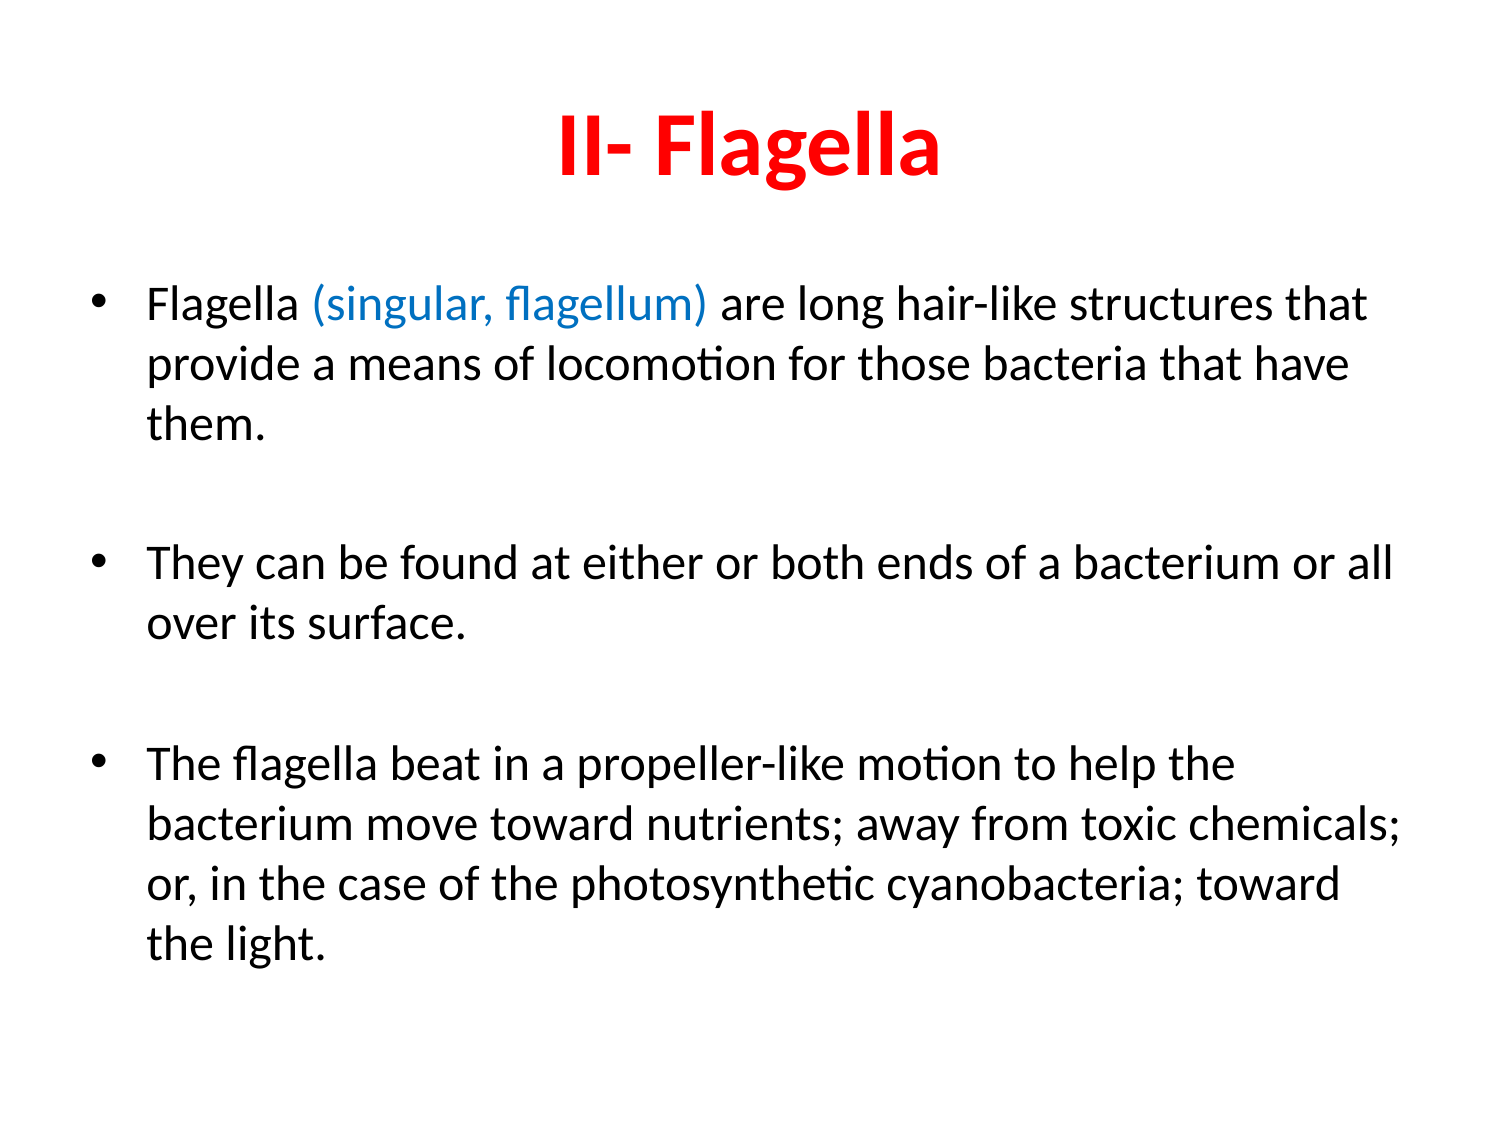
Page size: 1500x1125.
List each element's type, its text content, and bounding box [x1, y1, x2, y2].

list Flagella (singular, flagellum) are long hair-like structures that provide a means of locomotion for those bacteria that have them. They can be found at either or both ends of a bacterium or all over its surface. The flagella beat in a propeller-like motion to help the bacterium move toward nutrients; away from toxic chemicals; or, in the case of the photosynthetic cyanobacteria; toward the light. [75, 262, 1425, 1005]
title II- Flagella [75, 45, 1425, 233]
